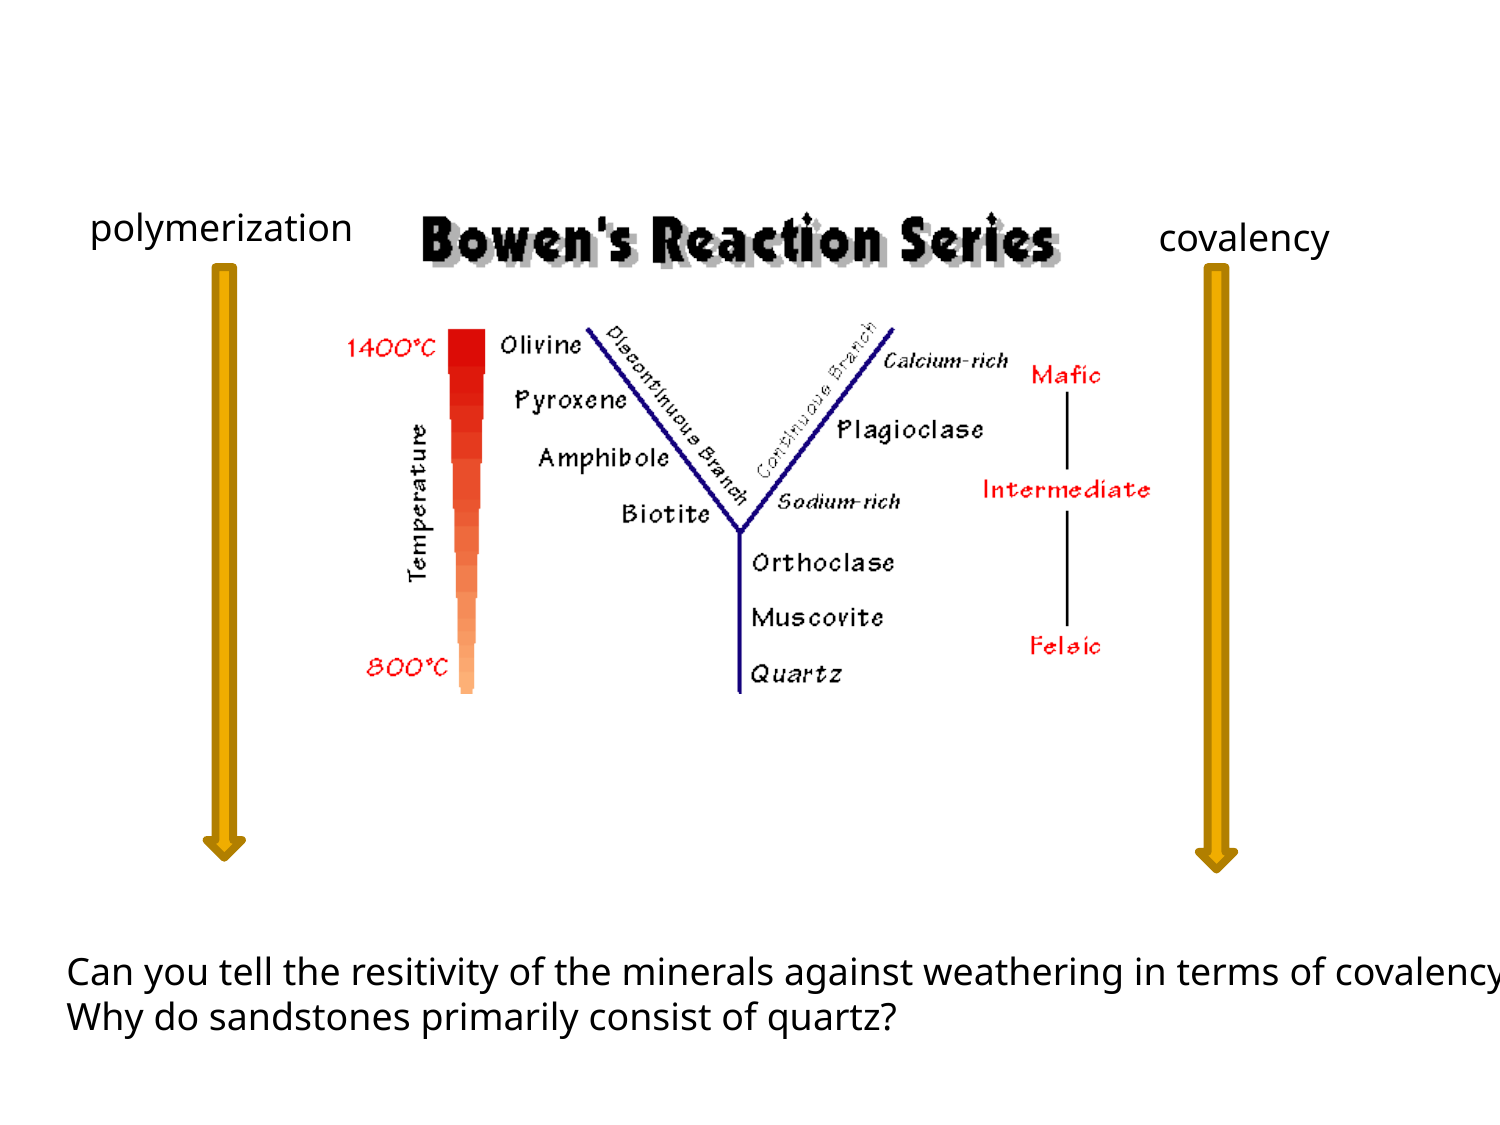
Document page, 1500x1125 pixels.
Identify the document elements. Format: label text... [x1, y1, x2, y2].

text_box [202, 263, 246, 862]
text_box [1194, 267, 1239, 874]
text_box Can you tell the resitivity of the minerals against weathering in terms of covalency? Why do sandstones primarily consist of quartz? [51, 940, 1500, 1046]
text_box polymerization [74, 196, 346, 256]
text_box covalency [1156, 206, 1345, 267]
picture [348, 196, 1152, 694]
